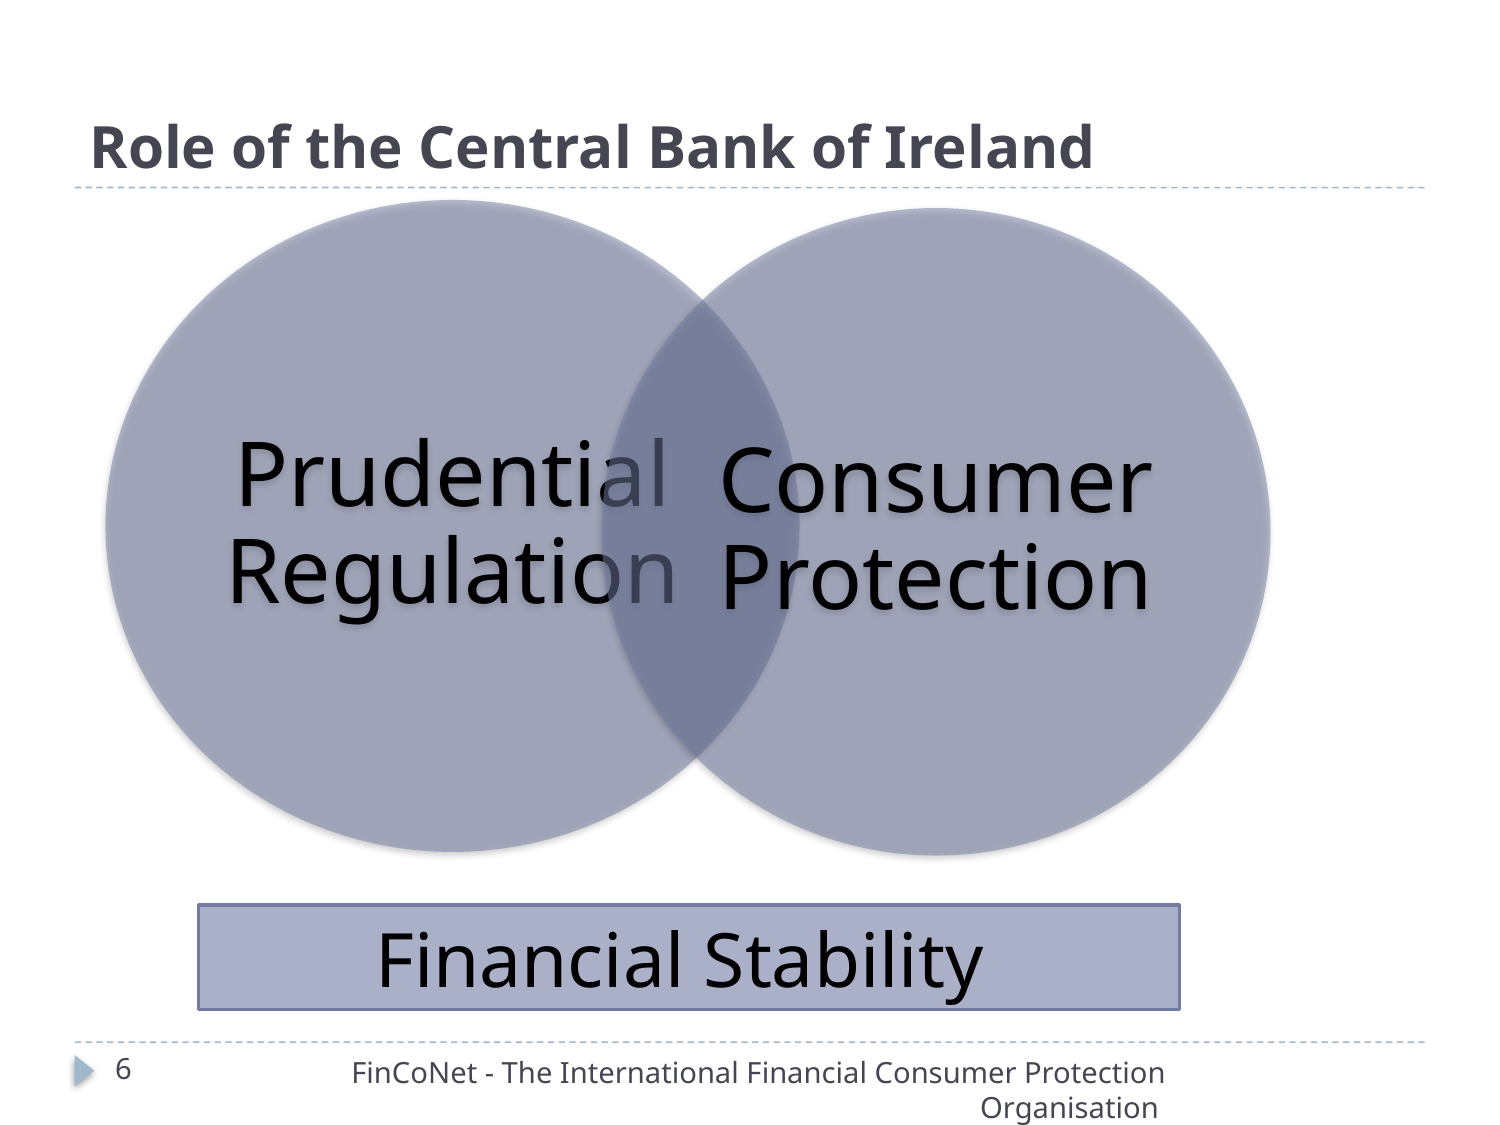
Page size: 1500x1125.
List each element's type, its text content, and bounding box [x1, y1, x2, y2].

title Role of the Central Bank of Ireland [75, 24, 1425, 188]
slide_number 6 [100, 1042, 426, 1103]
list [74, 199, 1426, 1011]
footer FinCoNet - The International Financial Consumer Protection Organisation [200, 1046, 1182, 1107]
